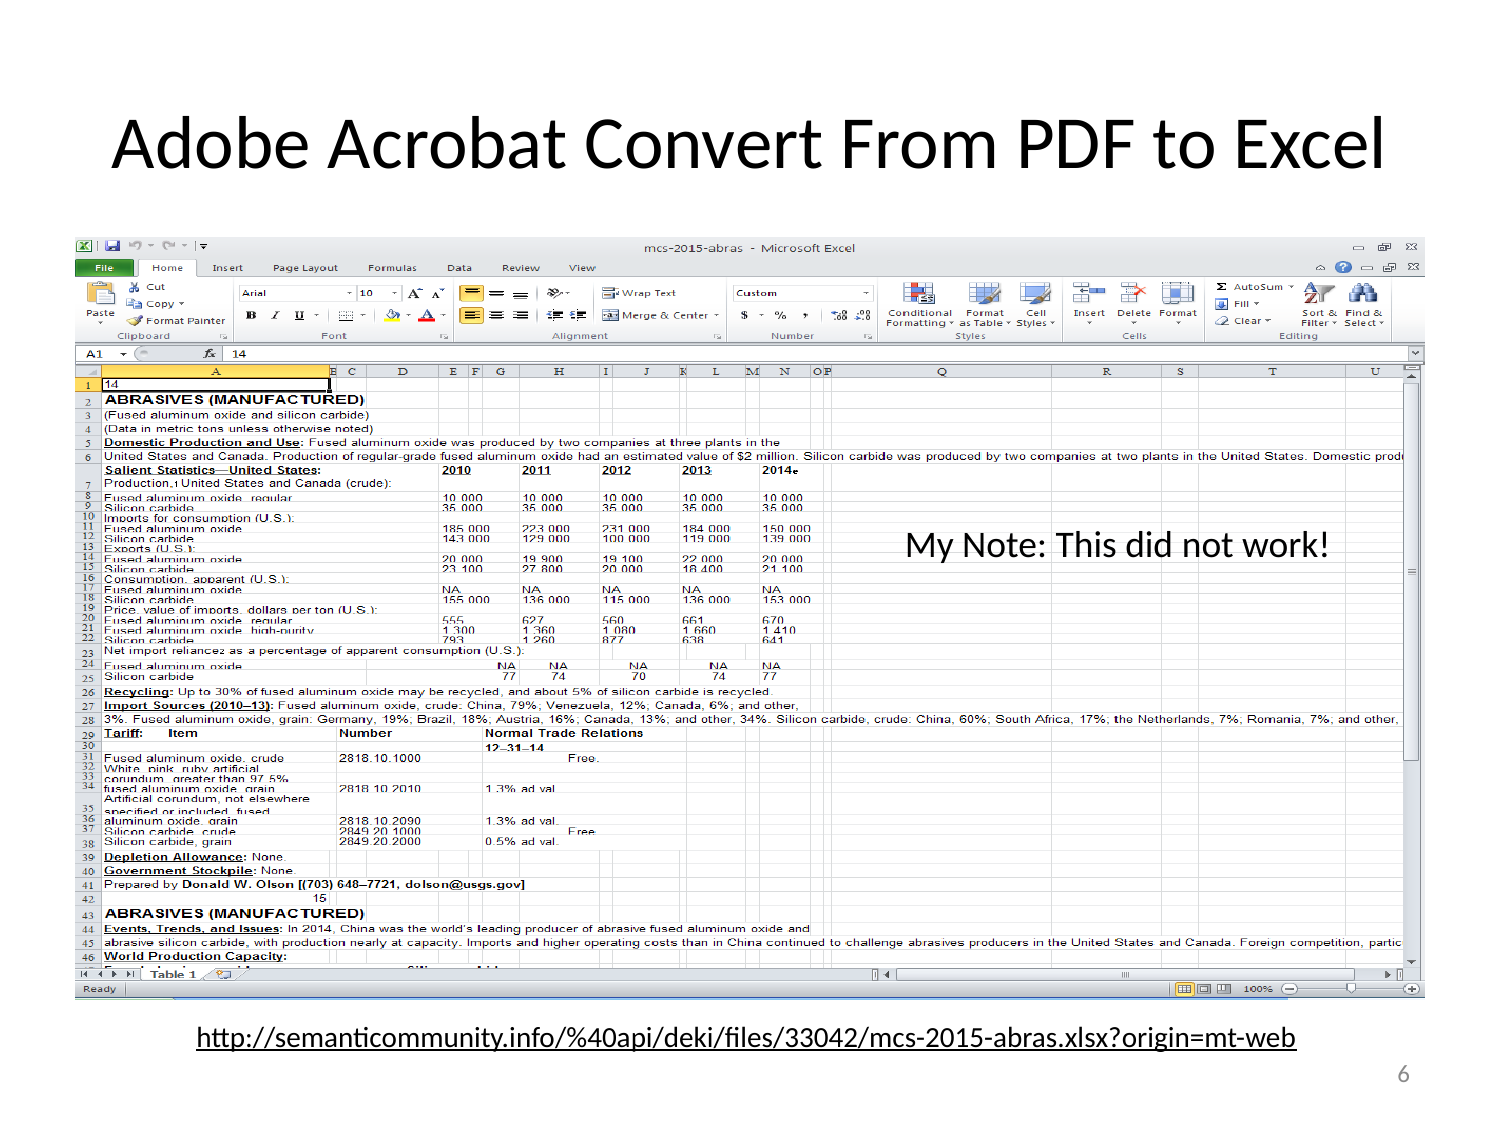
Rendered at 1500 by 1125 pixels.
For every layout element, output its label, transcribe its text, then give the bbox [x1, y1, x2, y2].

slide_number 6 [1074, 1042, 1425, 1103]
text_box http://semanticommunity.info/%40api/deki/files/33042/mcs-2015-abras.xlsx?origin=mt-web [181, 1010, 1319, 1061]
title Adobe Acrobat Convert From PDF to Excel [75, 45, 1425, 233]
picture [74, 237, 1426, 1001]
